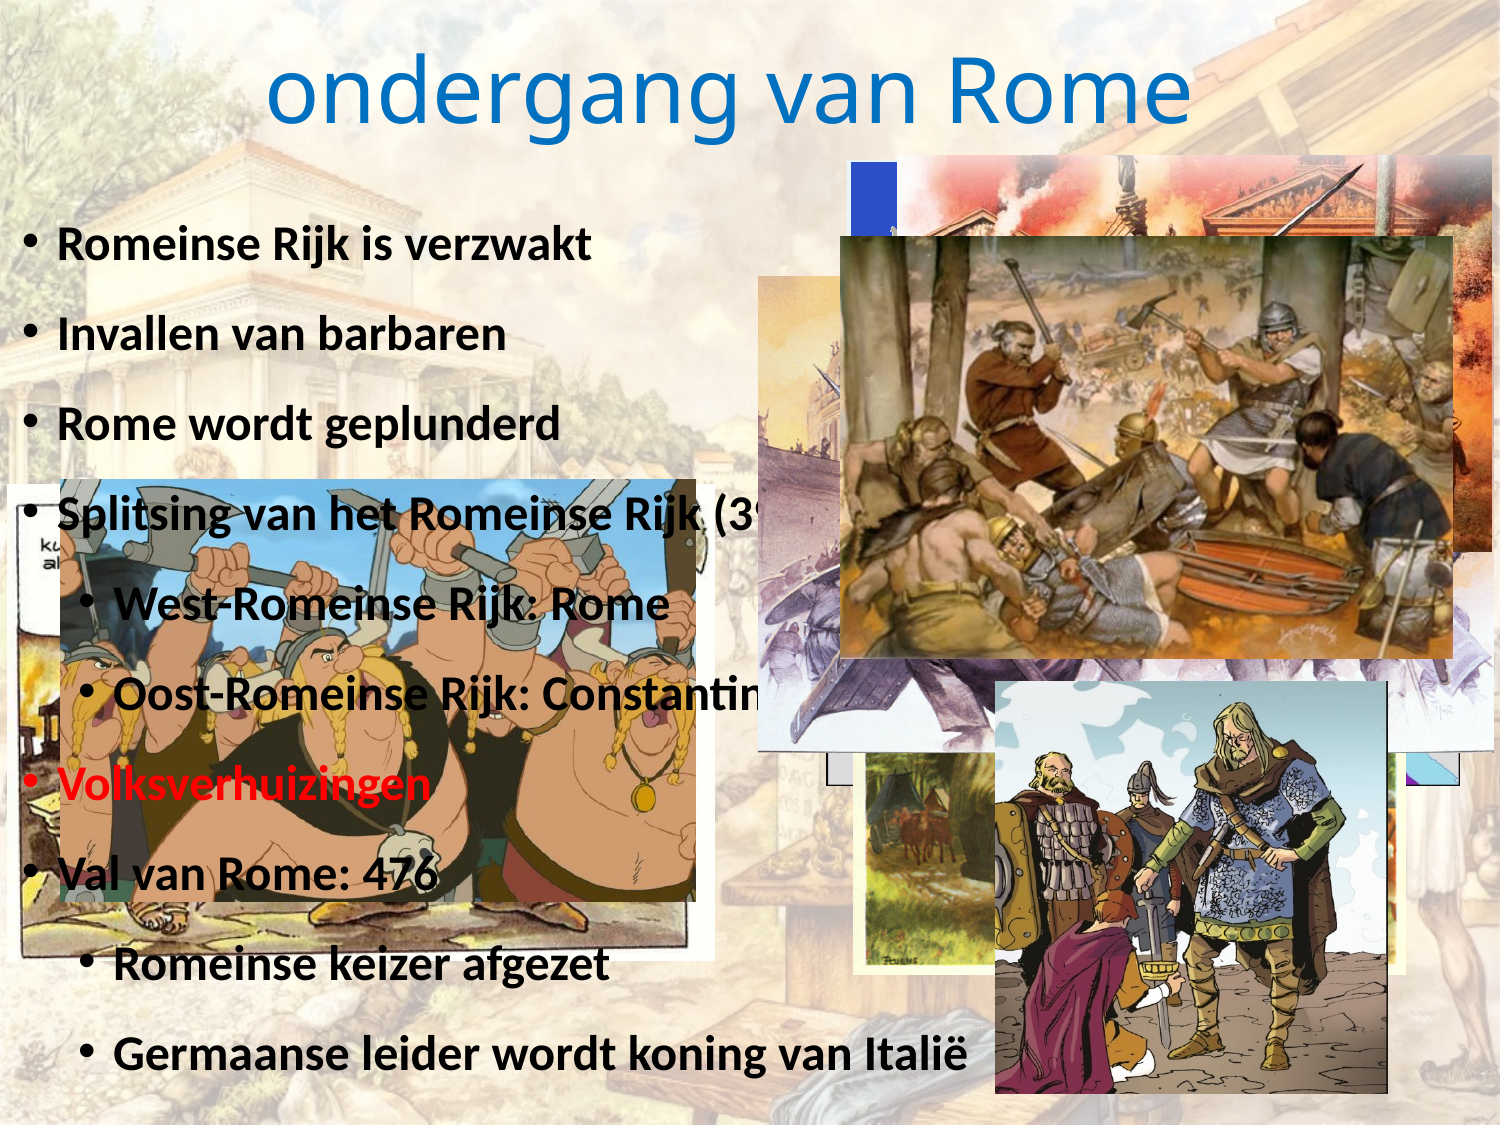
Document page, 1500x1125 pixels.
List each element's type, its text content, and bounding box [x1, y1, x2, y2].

picture [758, 155, 1494, 1095]
title ondergang van Rome [7, 26, 1453, 148]
text_box Romeinse Rijk is verzwakt Invallen van barbaren Rome wordt geplunderd Splitsing van het Romeinse Rijk (395) West-Romeinse Rijk: Rome Oost-Romeinse Rijk: Constantinopel Volksverhuizingen Val van Rome: 476 Romeinse keizer afgezet Germaanse leider wordt koning van Italië [7, 172, 990, 1088]
picture [6, 479, 715, 962]
